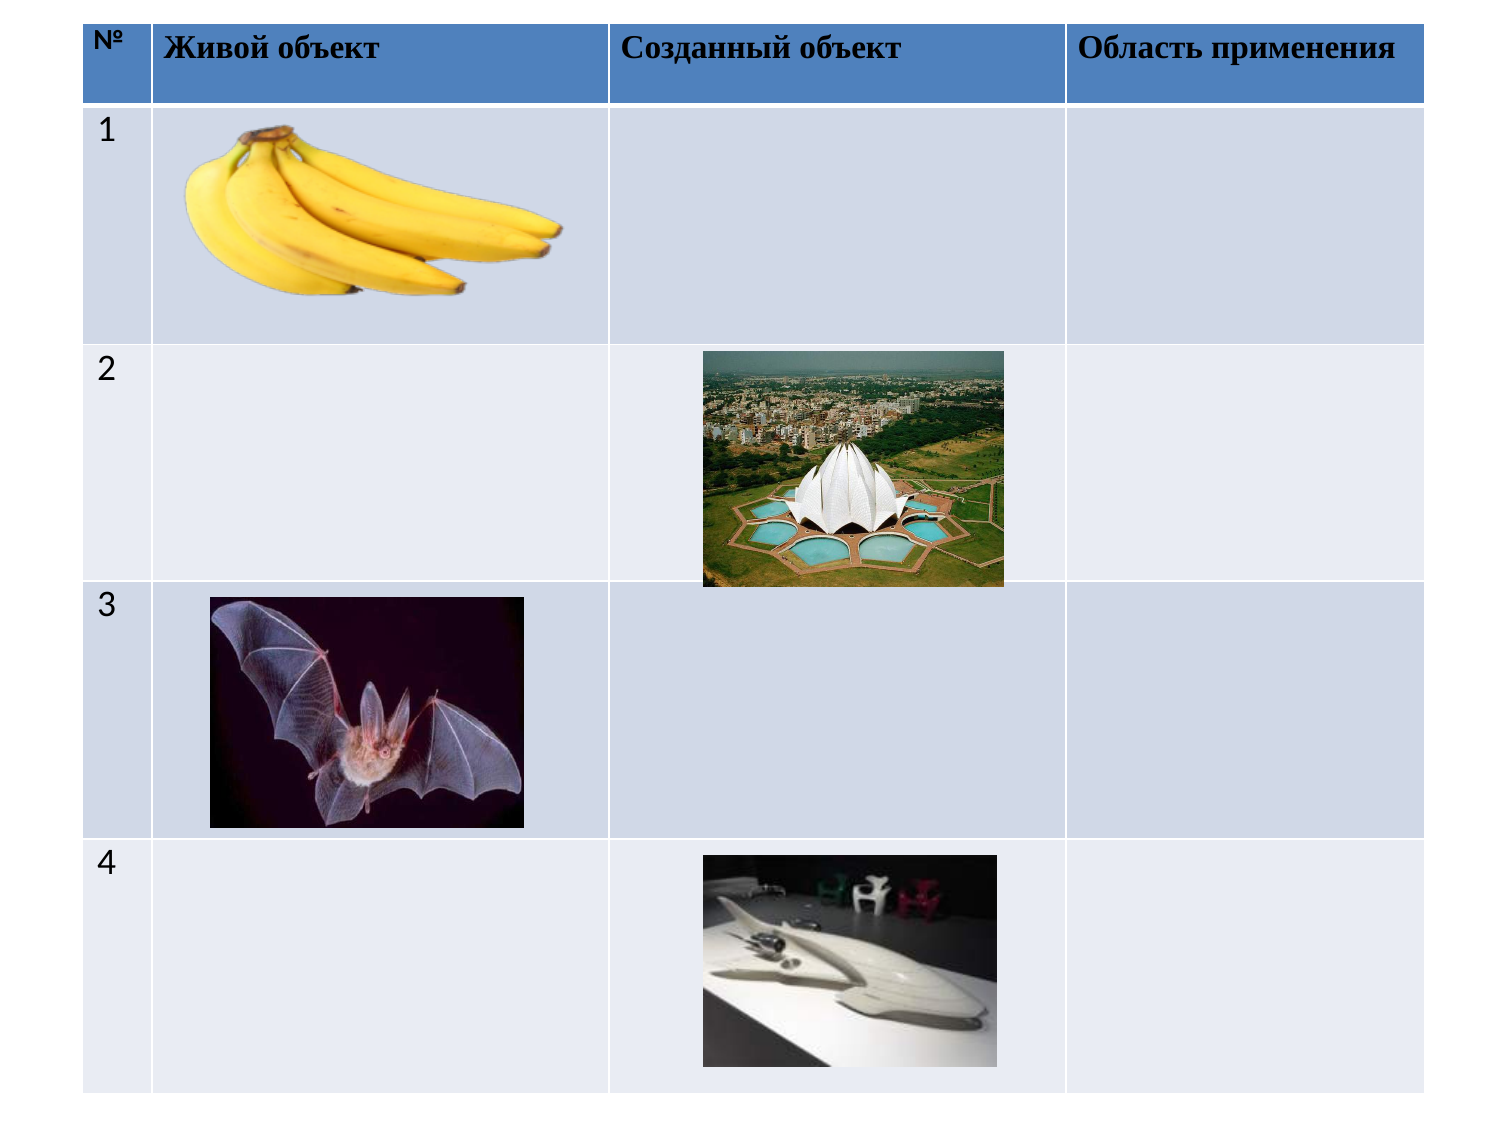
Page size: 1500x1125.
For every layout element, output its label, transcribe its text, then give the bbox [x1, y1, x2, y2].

picture [702, 351, 1004, 588]
picture [175, 116, 575, 305]
table_header Область применения [1067, 24, 1424, 103]
table_cell 2 [83, 345, 151, 580]
table_cell [153, 582, 608, 838]
table_header Созданный объект [610, 24, 1065, 103]
table_cell [1067, 840, 1424, 1093]
table_cell [1067, 345, 1424, 580]
table_cell [1067, 108, 1424, 344]
picture [702, 855, 997, 1067]
table_cell [610, 840, 1065, 1093]
table_cell 4 [83, 840, 151, 1093]
table_cell 1 [83, 108, 151, 344]
table_header № [83, 24, 151, 103]
table_cell [610, 345, 1065, 580]
table_cell [153, 840, 608, 1093]
table_cell [153, 345, 608, 580]
table_cell [610, 108, 1065, 344]
table_cell 3 [83, 582, 151, 838]
table_cell [1067, 582, 1424, 838]
picture [210, 597, 524, 828]
table_cell [153, 108, 608, 344]
table_cell [610, 582, 1065, 838]
table_header Живой объект [153, 24, 608, 103]
